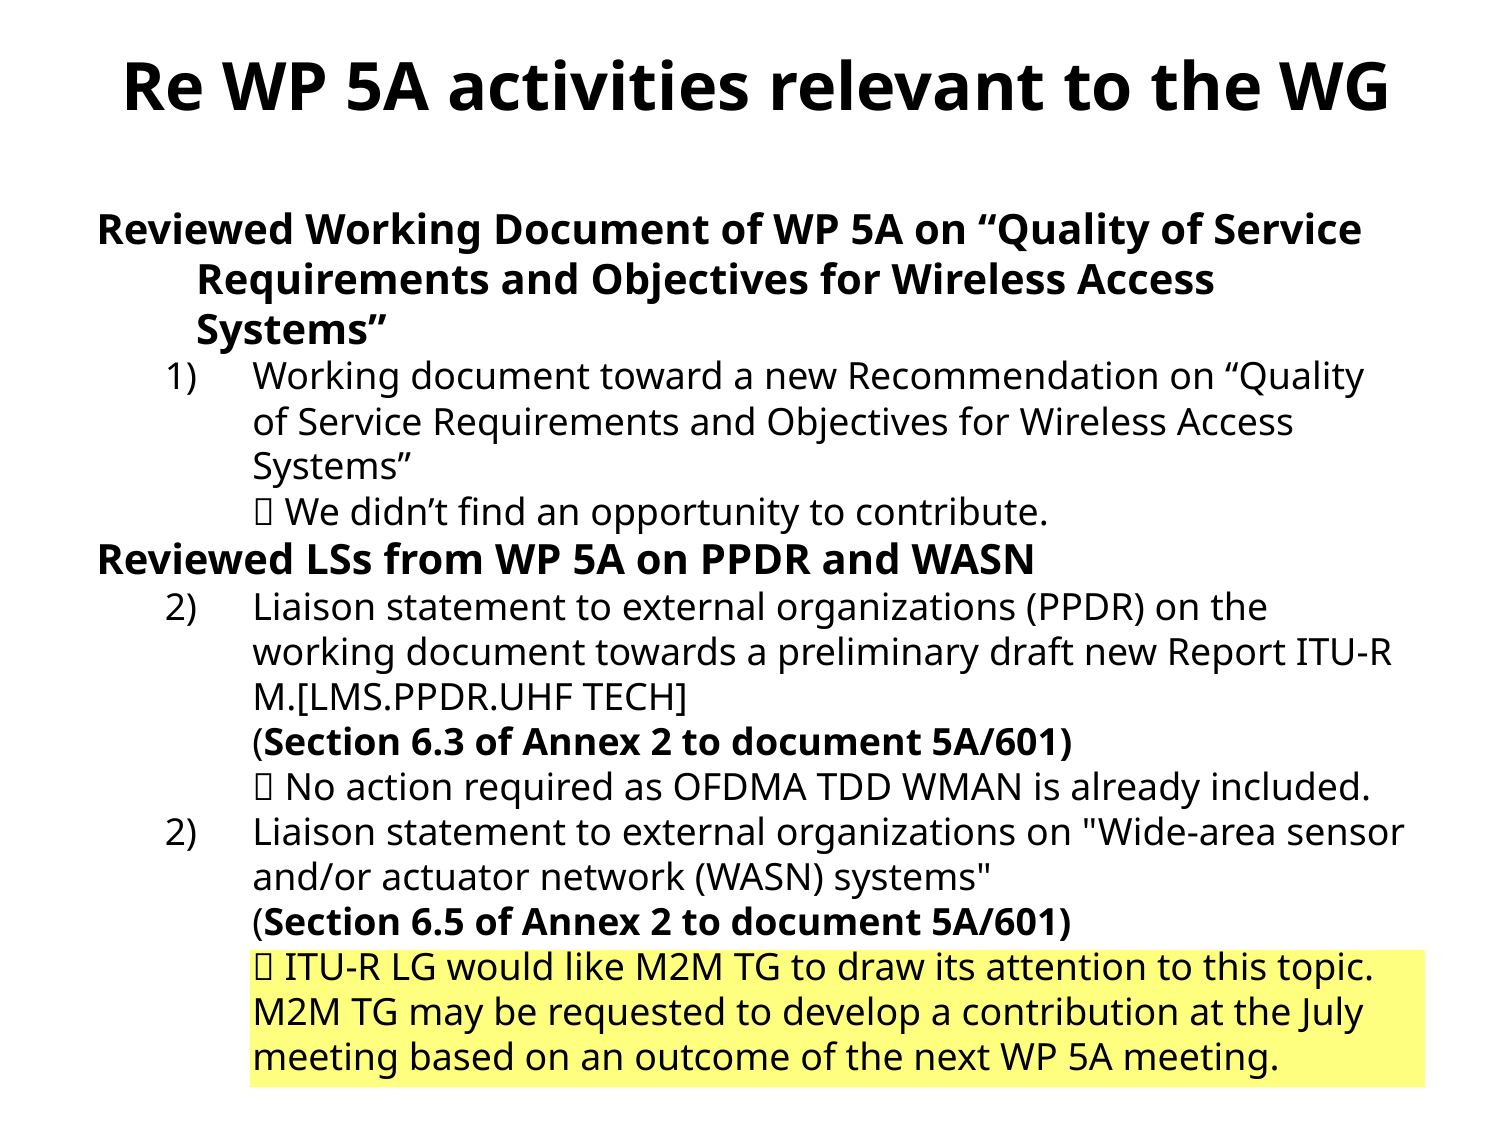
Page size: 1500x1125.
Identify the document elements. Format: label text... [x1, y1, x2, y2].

text_box [249, 1013, 1425, 1088]
text_box Re WP 5A activities relevant to the WG [74, 36, 1425, 152]
list Reviewed Working Document of WP 5A on “Quality of Service Requirements and Objectives for Wireless Access Systems” Working document toward a new Recommendation on “Quality of Service Requirements and Objectives for Wireless Access Systems”  We didn’t find an opportunity to contribute. Reviewed LSs from WP 5A on PPDR and WASN Liaison statement to external organizations (PPDR) on the working document towards a preliminary draft new Report ITU-R M.[LMS.PPDR.UHF TECH] (Section 6.3 of Annex 2 to document 5A/601)  No action required as OFDMA TDD WMAN is already included. Liaison statement to external organizations on "Wide-area sensor and/or actuator network (WASN) systems" (Section 6.5 of Annex 2 to document 5A/601)  ITU-R LG would like M2M TG to draw its attention to this topic. M2M TG may be requested to develop a contribution at the July meeting based on an outcome of the next WP 5A meeting. [75, 195, 1425, 1013]
